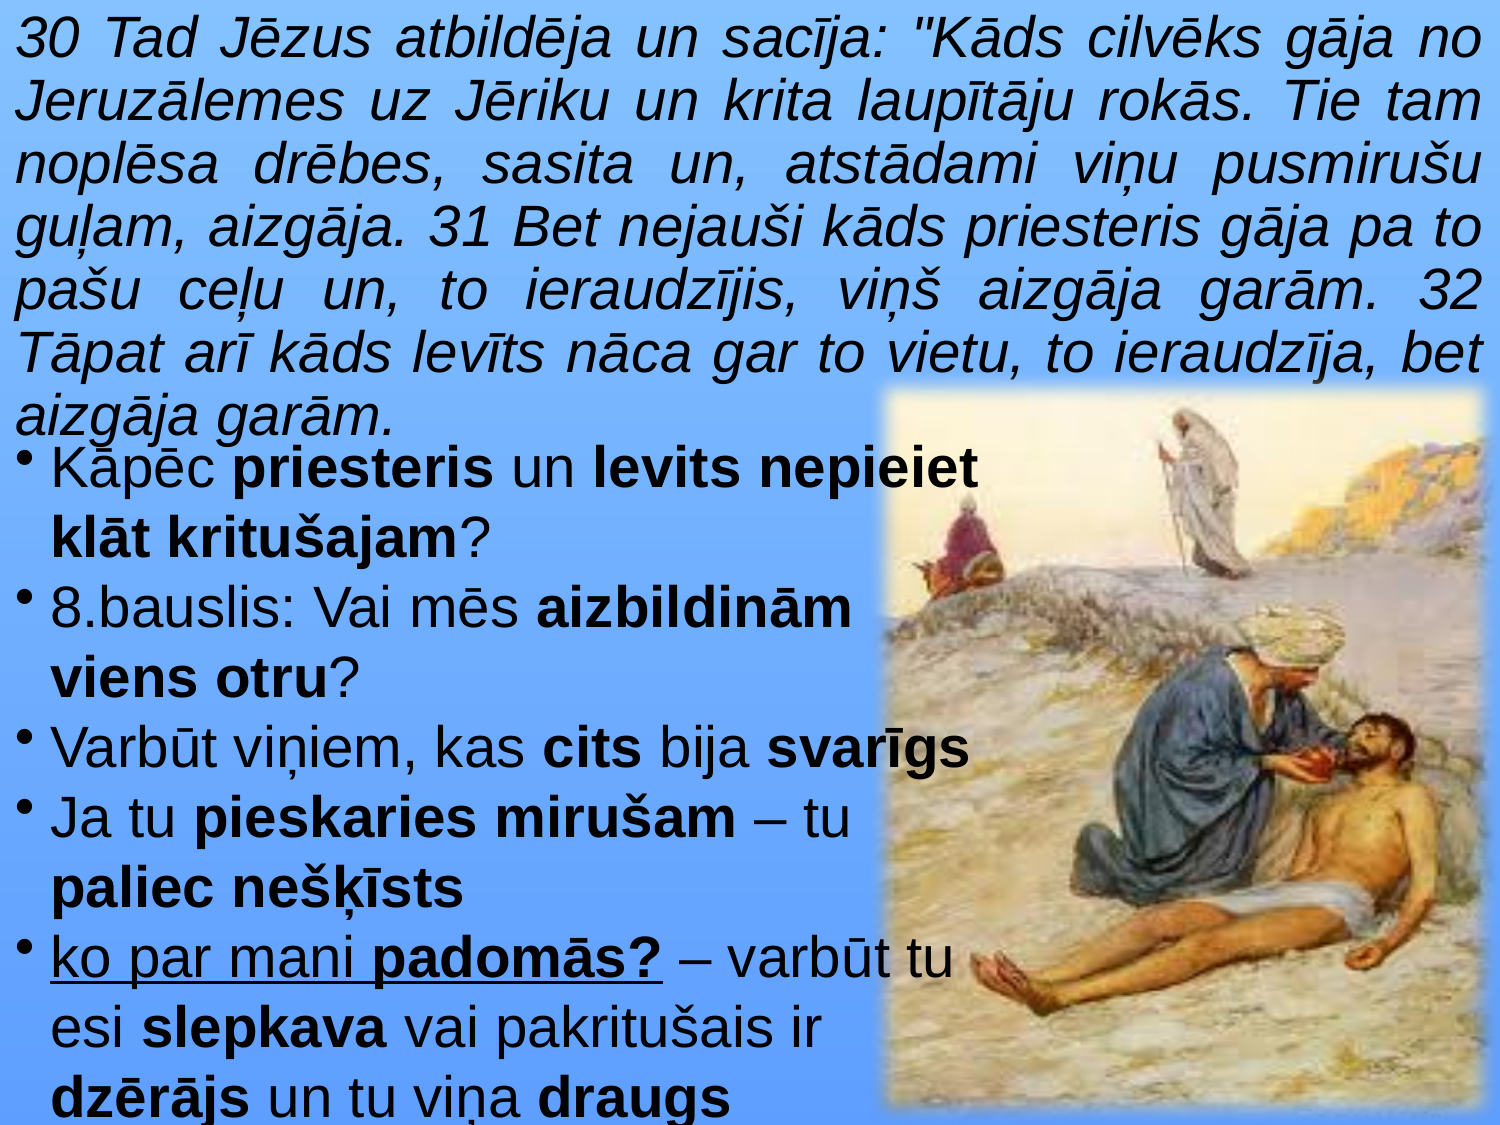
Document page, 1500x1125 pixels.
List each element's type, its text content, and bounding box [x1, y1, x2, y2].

list 30 Tad Jēzus atbildēja un sacīja: "Kāds cilvēks gāja no Jeruzālemes uz Jēriku un krita laupītāju rokās. Tie tam noplēsa drēbes, sasita un, atstādami viņu pusmirušu guļam, aizgāja. 31 Bet nejauši kāds priesteris gāja pa to pašu ceļu un, to ieraudzījis, viņš aizgāja garām. 32 Tāpat arī kāds levīts nāca gar to vietu, to ieraudzīja, bet aizgāja garām. [0, 0, 1500, 178]
picture [866, 370, 1500, 1125]
text_box Kāpēc priesteris un levits nepieiet klāt kritušajam? 8.bauslis: Vai mēs aizbildinām viens otru? Varbūt viņiem, kas cits bija svarīgs Ja tu pieskaries mirušam – tu paliec nešķīsts ko par mani padomās? – varbūt tu esi slepkava vai pakritušais ir dzērājs un tu viņa draugs [0, 421, 861, 1125]
